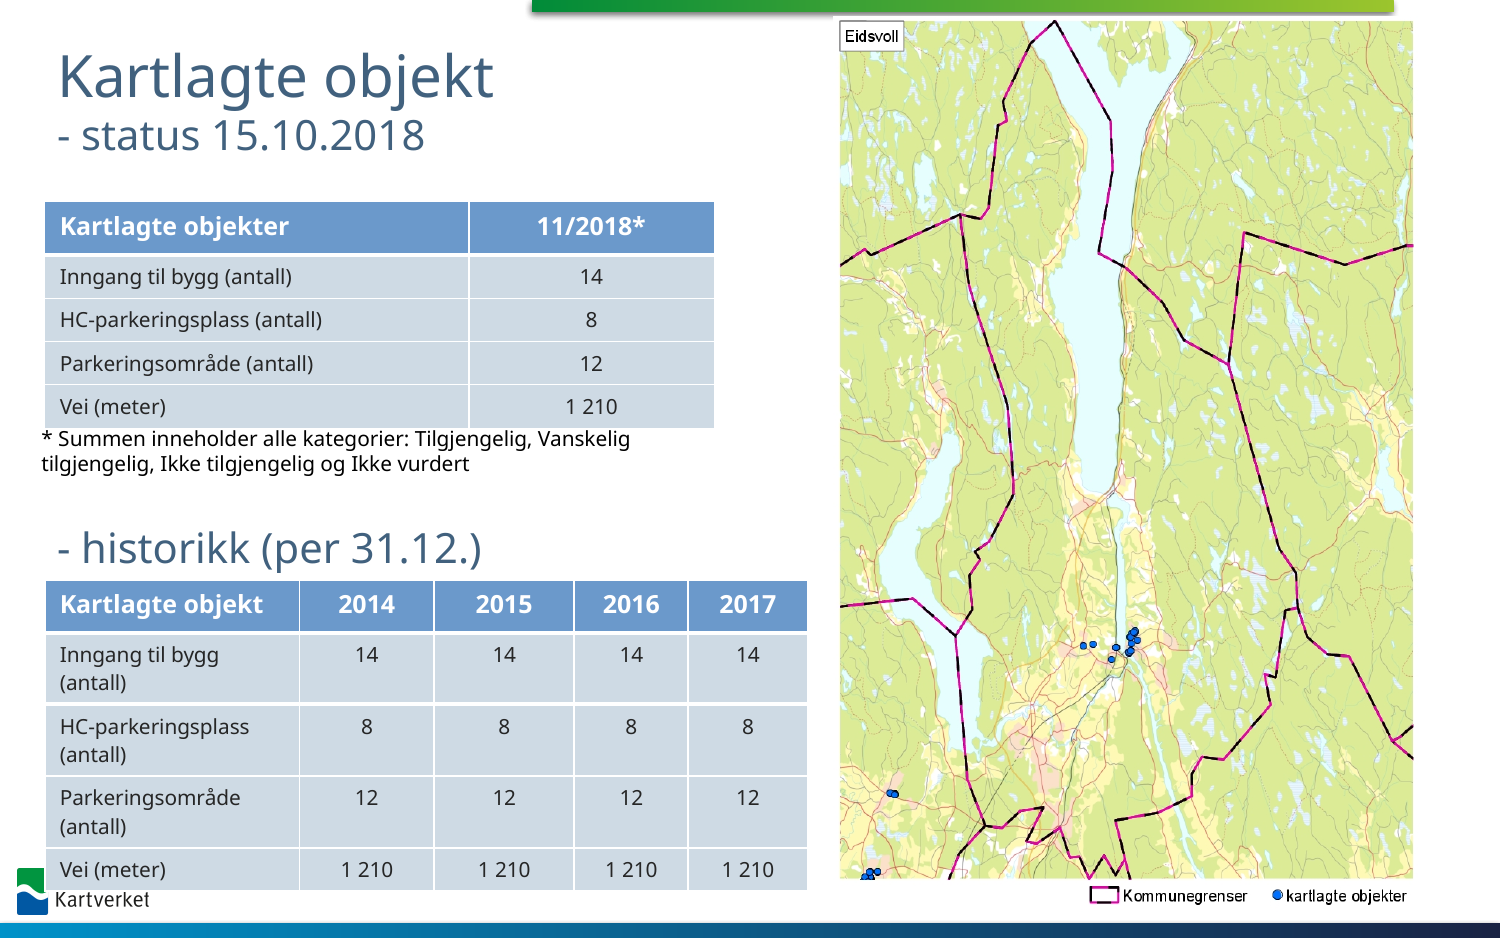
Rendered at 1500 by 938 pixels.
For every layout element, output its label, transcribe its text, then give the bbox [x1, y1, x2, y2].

table_cell HC-parkeringsplass (antall) [46, 706, 299, 775]
table_cell 8 [470, 299, 714, 341]
table_cell 1 210 [689, 849, 807, 890]
table_cell 14 [470, 257, 714, 298]
table_header 11/2018* [470, 202, 714, 253]
text_box - historikk (per 31.12.) [42, 496, 828, 580]
table_cell 1 210 [470, 385, 714, 428]
text_box * Summen inneholder alle kategorier: Tilgjengelig, Vanskelig tilgjengelig, Ikke tilgjengelig og Ikke vurdert [26, 417, 711, 483]
table_cell 14 [435, 635, 573, 702]
table_cell 1 210 [575, 849, 687, 890]
table_cell 12 [470, 342, 714, 384]
table_cell Inngang til bygg (antall) [46, 635, 299, 702]
table_header 2015 [435, 581, 573, 631]
text_box Kartlagte objekt - status 15.10.2018 [42, 24, 828, 167]
table_header 2017 [689, 581, 807, 631]
table_cell HC-parkeringsplass (antall) [45, 299, 468, 341]
table_cell 1 210 [300, 849, 433, 890]
table_header 2014 [300, 581, 433, 631]
table_cell 14 [689, 635, 807, 702]
table_cell 12 [575, 777, 687, 847]
table_header Kartlagte objekter [45, 202, 468, 253]
table_cell Inngang til bygg (antall) [45, 257, 468, 298]
table_header 2016 [575, 581, 687, 631]
table_cell 1 210 [435, 849, 573, 890]
table_cell 8 [689, 706, 807, 775]
table_cell 12 [689, 777, 807, 847]
table_cell Parkeringsområde (antall) [46, 777, 299, 847]
table_cell 14 [575, 635, 687, 702]
table_cell 12 [435, 777, 573, 847]
table_cell 8 [300, 706, 433, 775]
table_cell Vei (meter) [46, 849, 299, 890]
table_cell Vei (meter) [45, 385, 468, 417]
table_cell Parkeringsområde (antall) [45, 342, 468, 384]
table_cell 8 [575, 706, 687, 775]
table_cell 12 [300, 777, 433, 847]
table_cell 14 [300, 635, 433, 702]
table_header Kartlagte objekt [46, 581, 299, 631]
picture [833, 16, 1419, 913]
table_cell 8 [435, 706, 573, 775]
